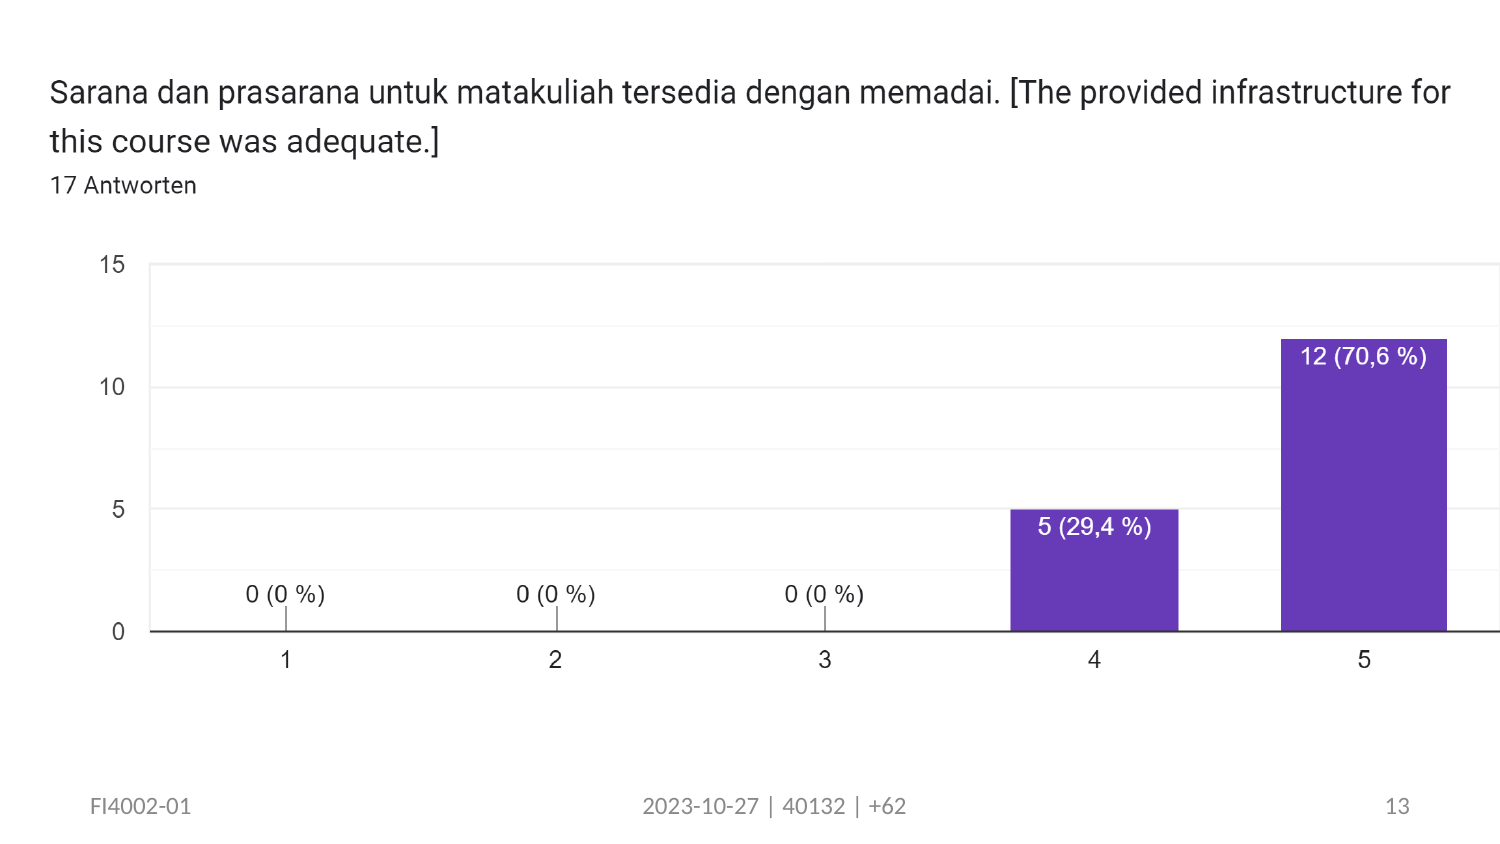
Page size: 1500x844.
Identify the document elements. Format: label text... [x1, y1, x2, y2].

picture [0, 21, 1500, 785]
footer 2023-10-27 | 40132 | +62 [600, 793, 950, 827]
slide_number 13 [1074, 793, 1425, 827]
slide_number FI4002-01 [75, 793, 525, 827]
